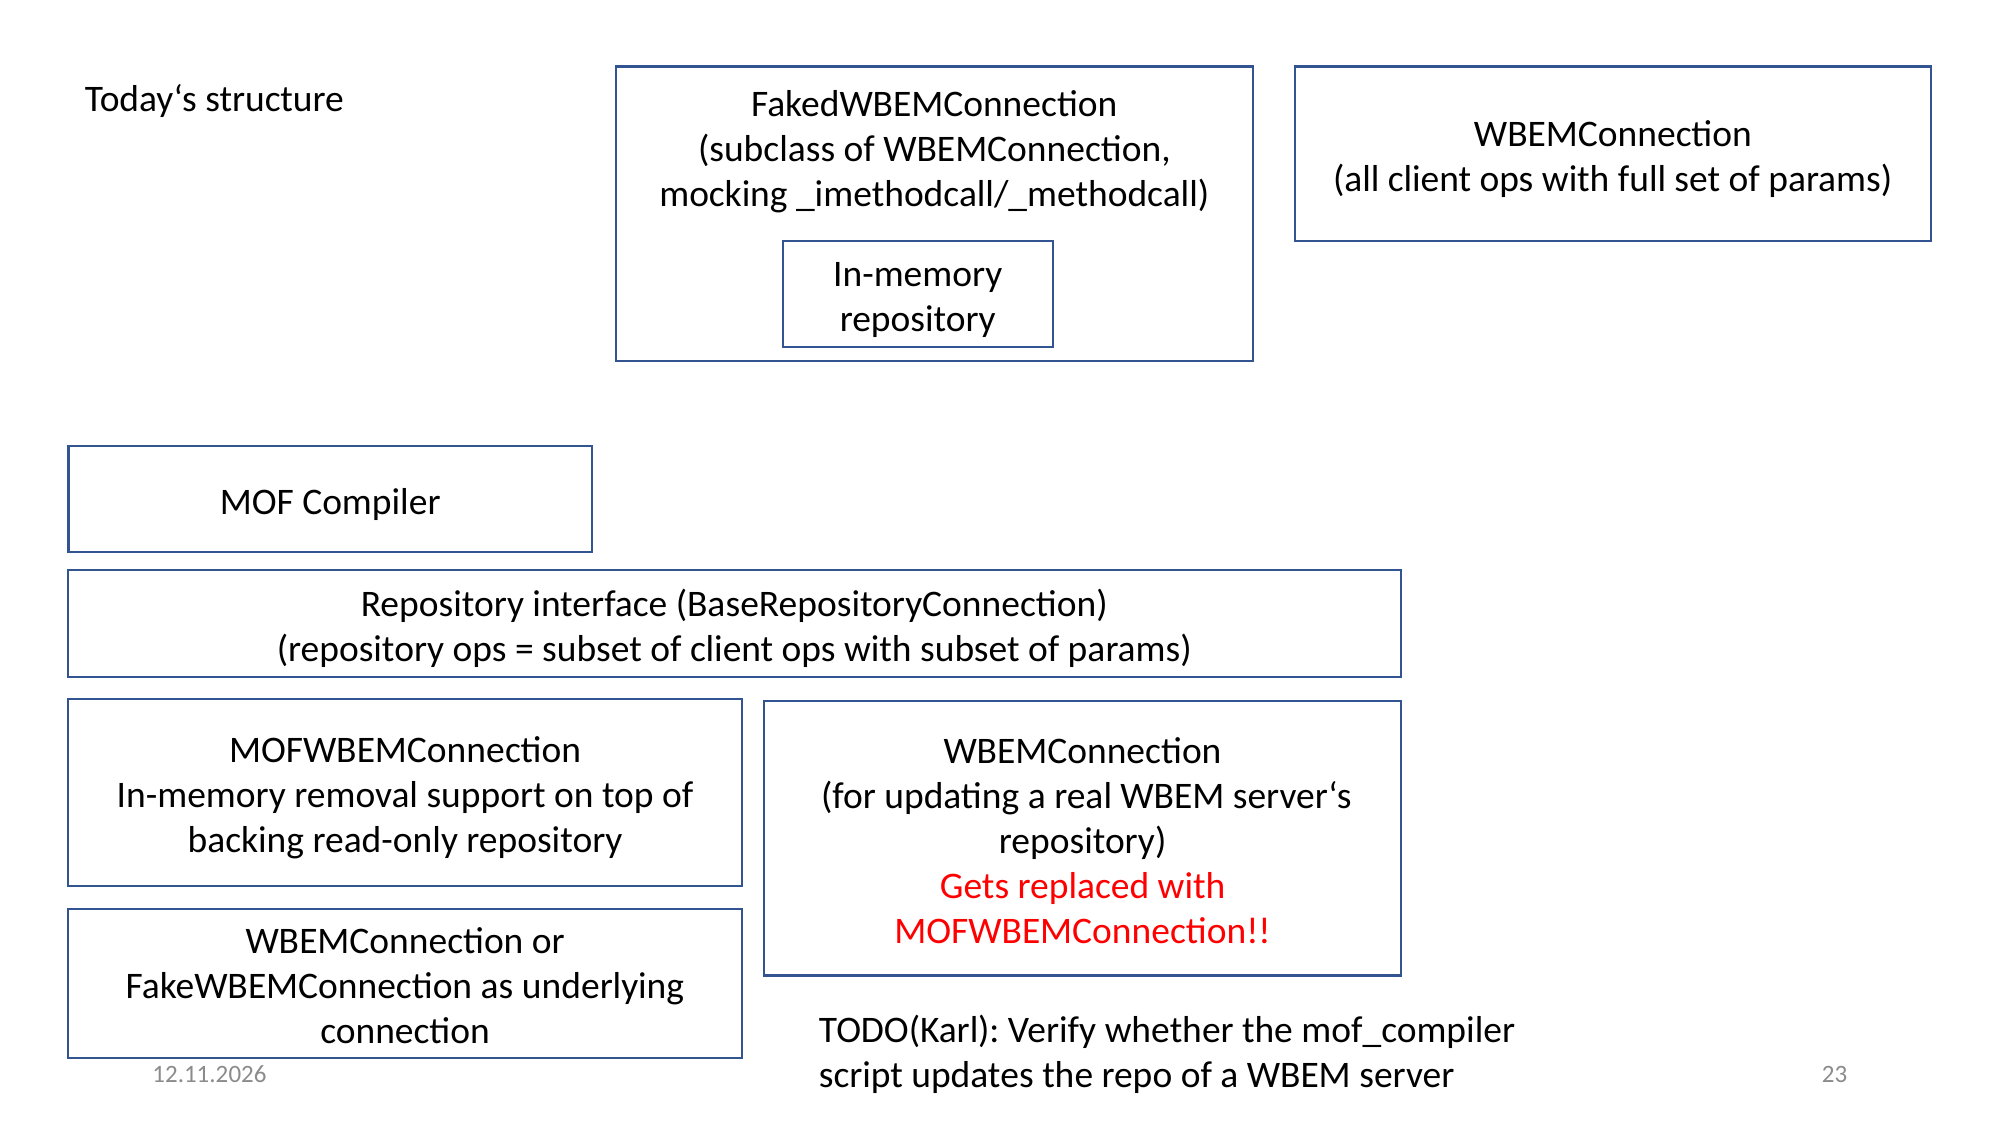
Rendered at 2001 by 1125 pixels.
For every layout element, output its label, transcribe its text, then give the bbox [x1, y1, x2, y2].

text_box MOF Compiler [67, 445, 593, 553]
text_box Repository interface (BaseRepositoryConnection) (repository ops = subset of client ops with subset of params) [67, 569, 1402, 678]
text_box TODO(Karl): Verify whether the mof_compiler script updates the repo of a WBEM server [804, 997, 1556, 1103]
text_box Today‘s structure [69, 66, 360, 127]
text_box WBEMConnection or FakeWBEMConnection as underlying connection [67, 908, 743, 1059]
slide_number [137, 1042, 588, 1103]
slide_number 23 [1412, 1042, 1863, 1103]
text_box MOFWBEMConnection In-memory removal support on top of backing read-only repository [67, 698, 743, 887]
text_box FakedWBEMConnection (subclass of WBEMConnection, mocking _imethodcall/_methodcall) [615, 65, 1254, 362]
text_box WBEMConnection (all client ops with full set of params) [1294, 65, 1932, 242]
text_box In-memory repository [782, 240, 1054, 348]
text_box WBEMConnection (for updating a real WBEM server‘s repository) Gets replaced with MOFWBEMConnection!! [763, 700, 1402, 977]
